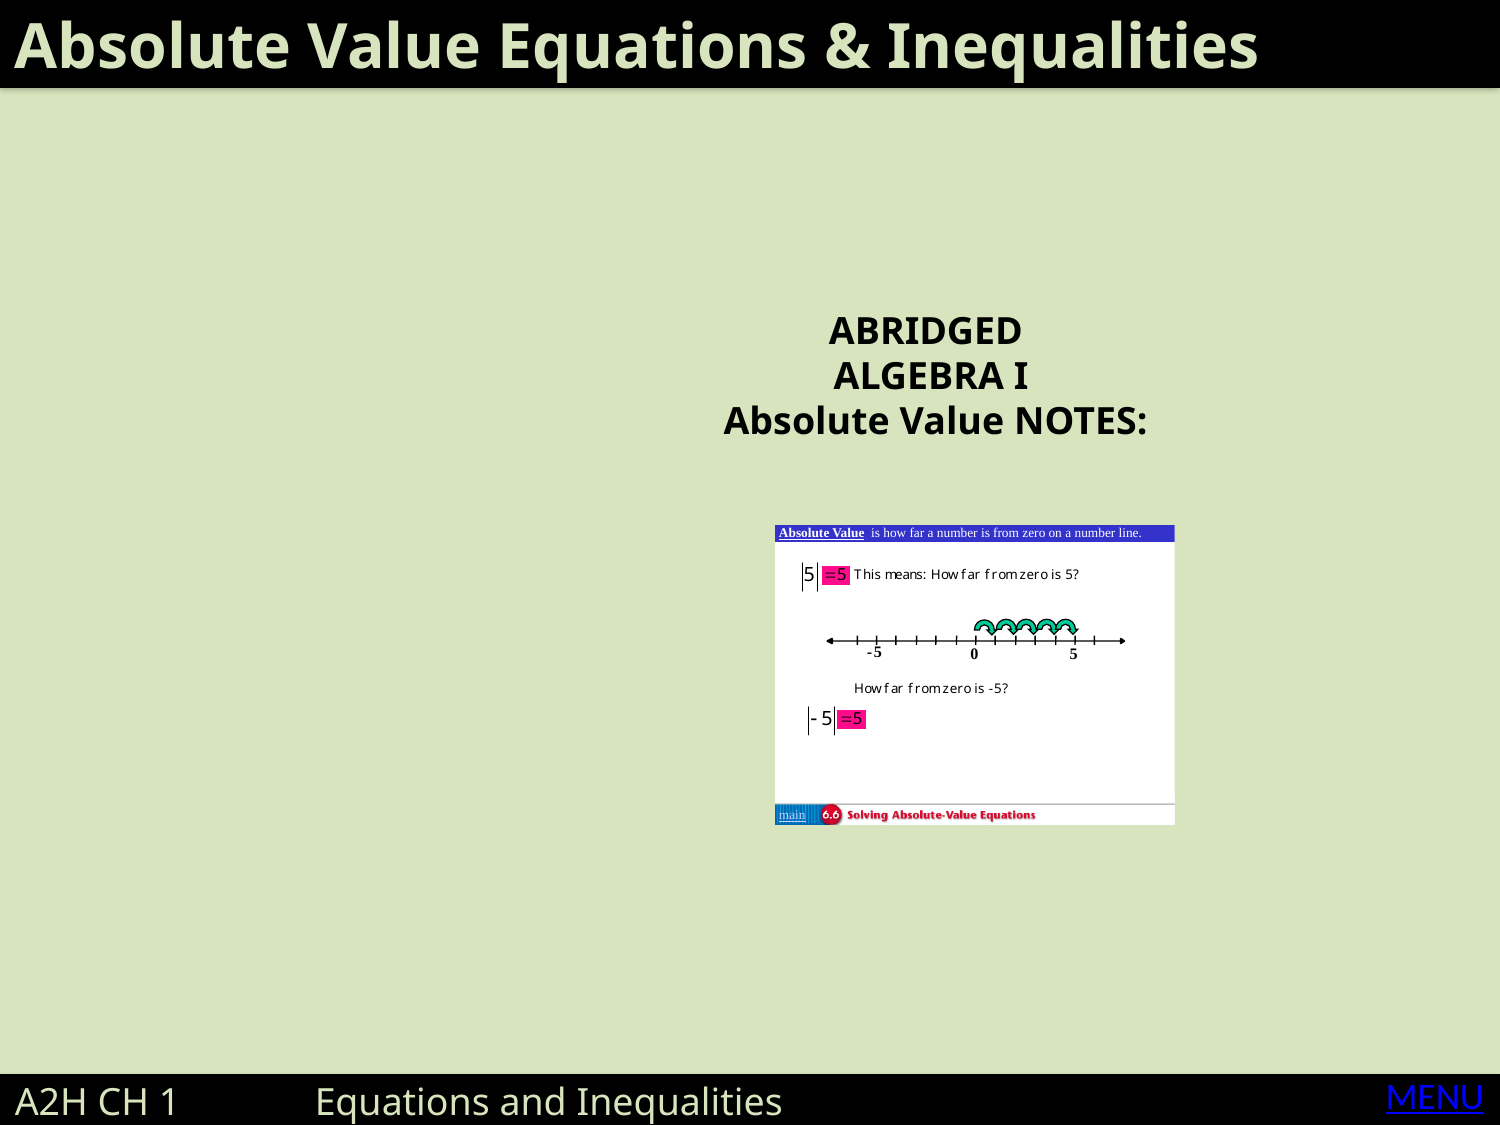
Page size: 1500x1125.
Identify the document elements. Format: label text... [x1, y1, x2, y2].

text_box ABRIDGED ALGEBRA I Absolute Value NOTES: [708, 299, 1163, 495]
text_box A2H CH 1 Equations and Inequalities [0, 1074, 1370, 1125]
text_box Absolute Value Equations & Inequalities [0, 0, 1500, 88]
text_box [774, 524, 1175, 825]
text_box MENU [1370, 1064, 1500, 1125]
